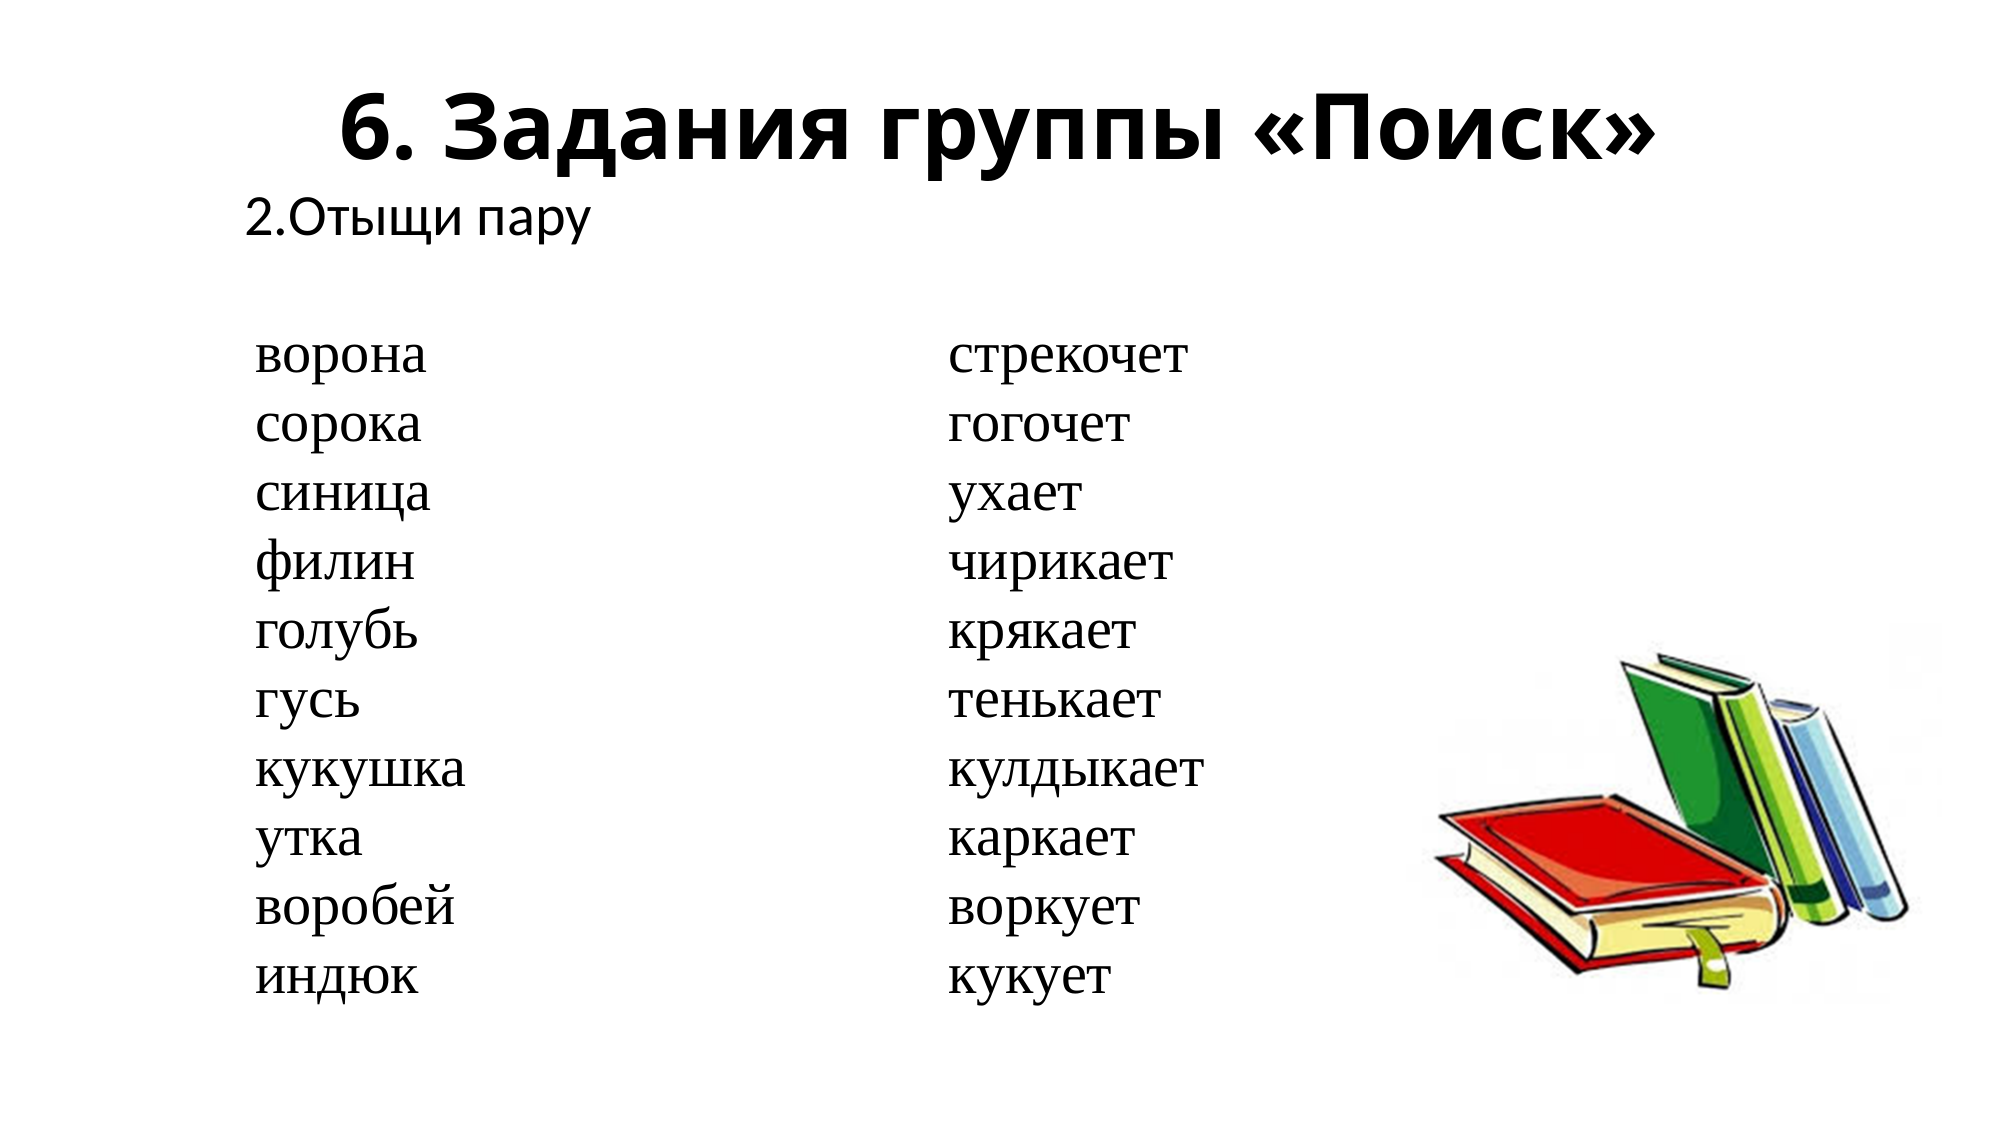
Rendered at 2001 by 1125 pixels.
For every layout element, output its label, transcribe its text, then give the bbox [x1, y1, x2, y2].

text_box 2.Отыщи пару [229, 170, 607, 255]
table_cell каркает [938, 799, 1350, 868]
title 6. Задания группы «Поиск» [137, 59, 1863, 231]
table_header стрекочет [938, 316, 1350, 385]
table_cell синица [244, 454, 938, 523]
table_cell кулдыкает [938, 730, 1350, 799]
table_cell утка [244, 799, 938, 868]
table_cell гусь [244, 661, 938, 730]
table_cell крякает [938, 592, 1350, 661]
table_cell филин [244, 523, 938, 592]
table_header ворона [244, 316, 938, 385]
table_cell кукушка [244, 730, 938, 799]
table_cell тенькает [938, 661, 1350, 730]
table_cell сорока [244, 385, 938, 454]
table_cell воркует [938, 868, 1350, 938]
table_cell воробей [244, 868, 938, 938]
picture [1406, 623, 1942, 1004]
table_cell ухает [938, 454, 1350, 523]
table_cell чирикает [938, 523, 1350, 592]
table_cell кукует [938, 938, 1350, 1076]
table_cell гогочет [938, 385, 1350, 454]
table_cell голубь [244, 592, 938, 661]
table_cell индюк [244, 938, 938, 1076]
